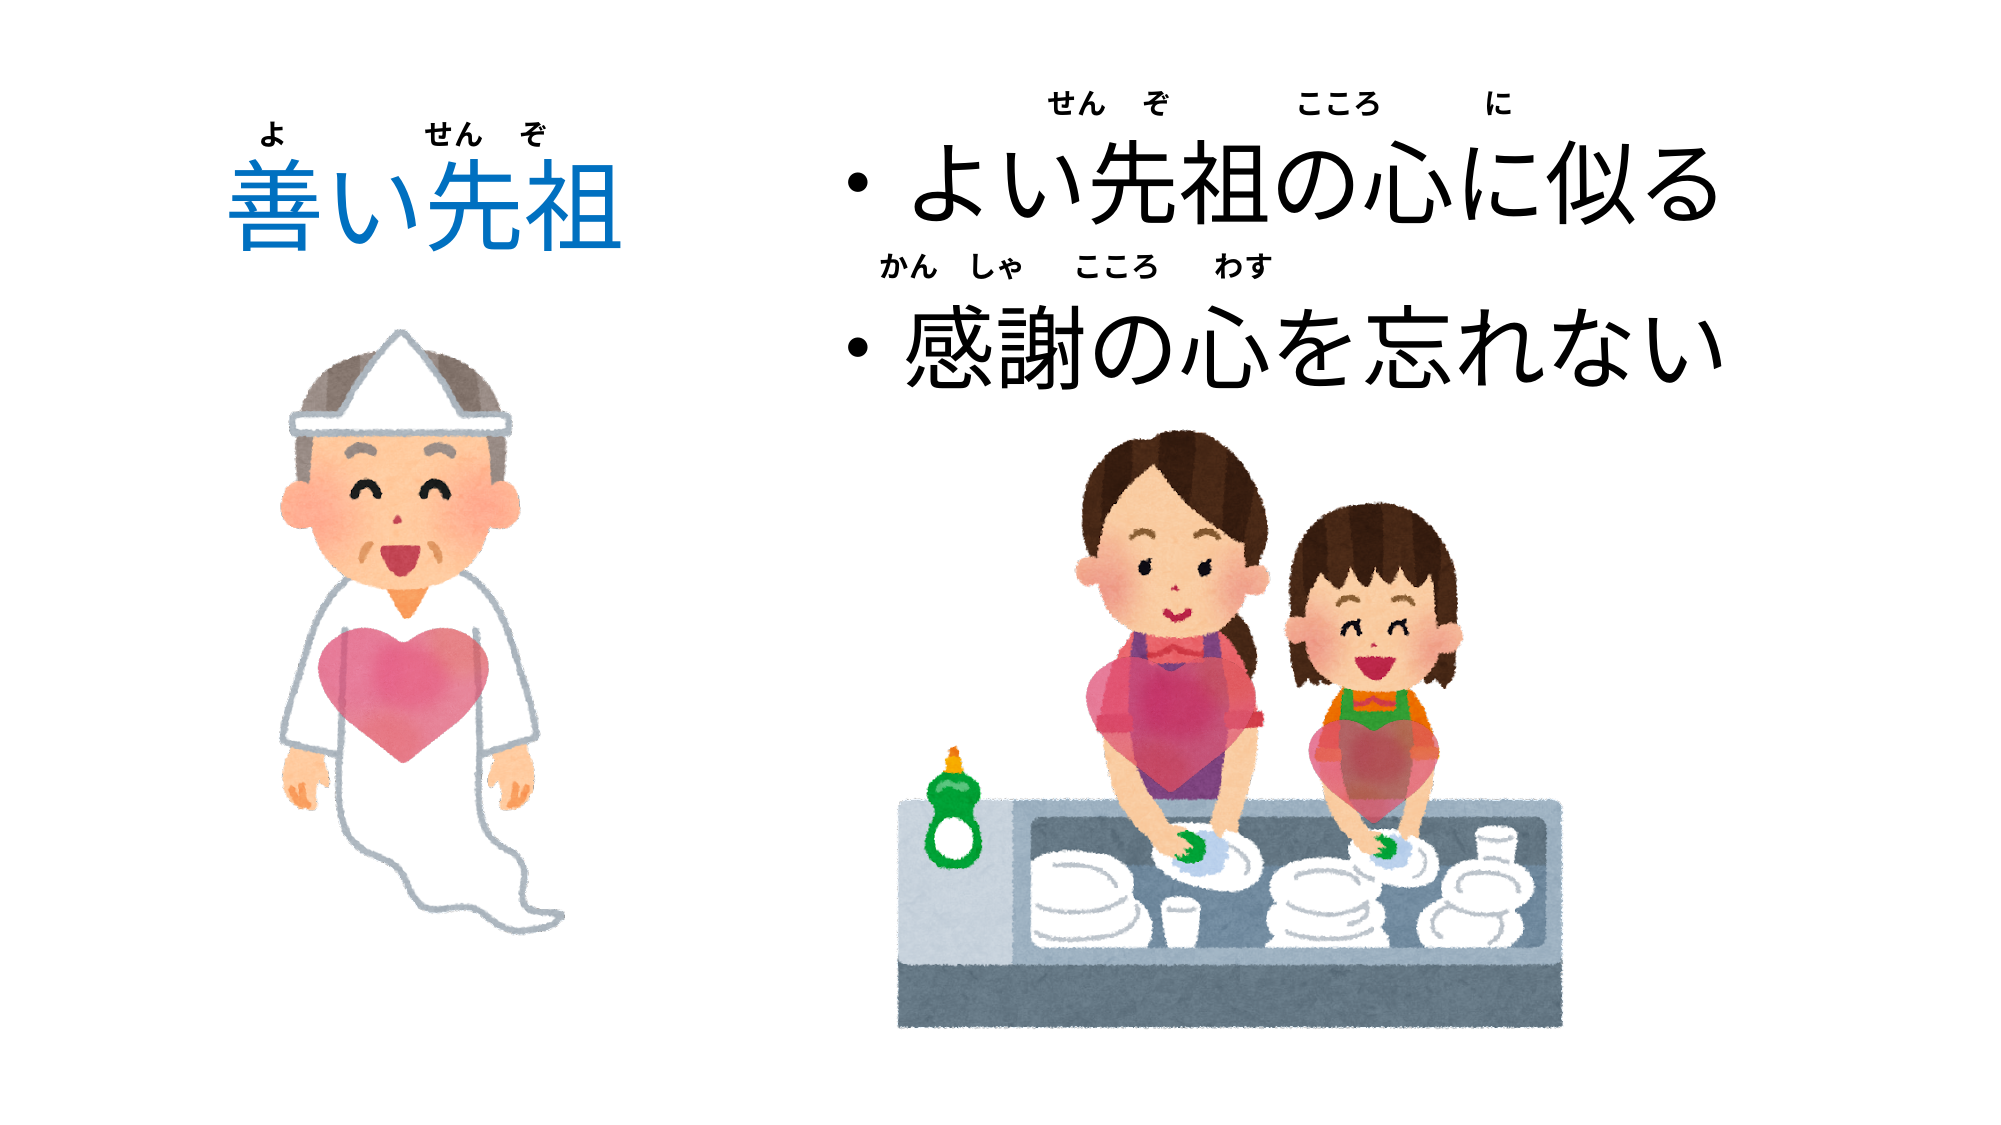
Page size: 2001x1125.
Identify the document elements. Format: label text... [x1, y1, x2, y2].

text_box せん ぞ こころ に [1019, 78, 1639, 128]
text_box 善い先祖 [209, 136, 654, 271]
text_box かん しゃ こころ わす [865, 241, 1485, 291]
picture [877, 396, 1581, 1045]
text_box ・よい先祖の心に似る ・感謝の心を忘れない [797, 63, 1853, 409]
text_box よ せん ぞ [243, 108, 704, 159]
picture [237, 312, 586, 962]
